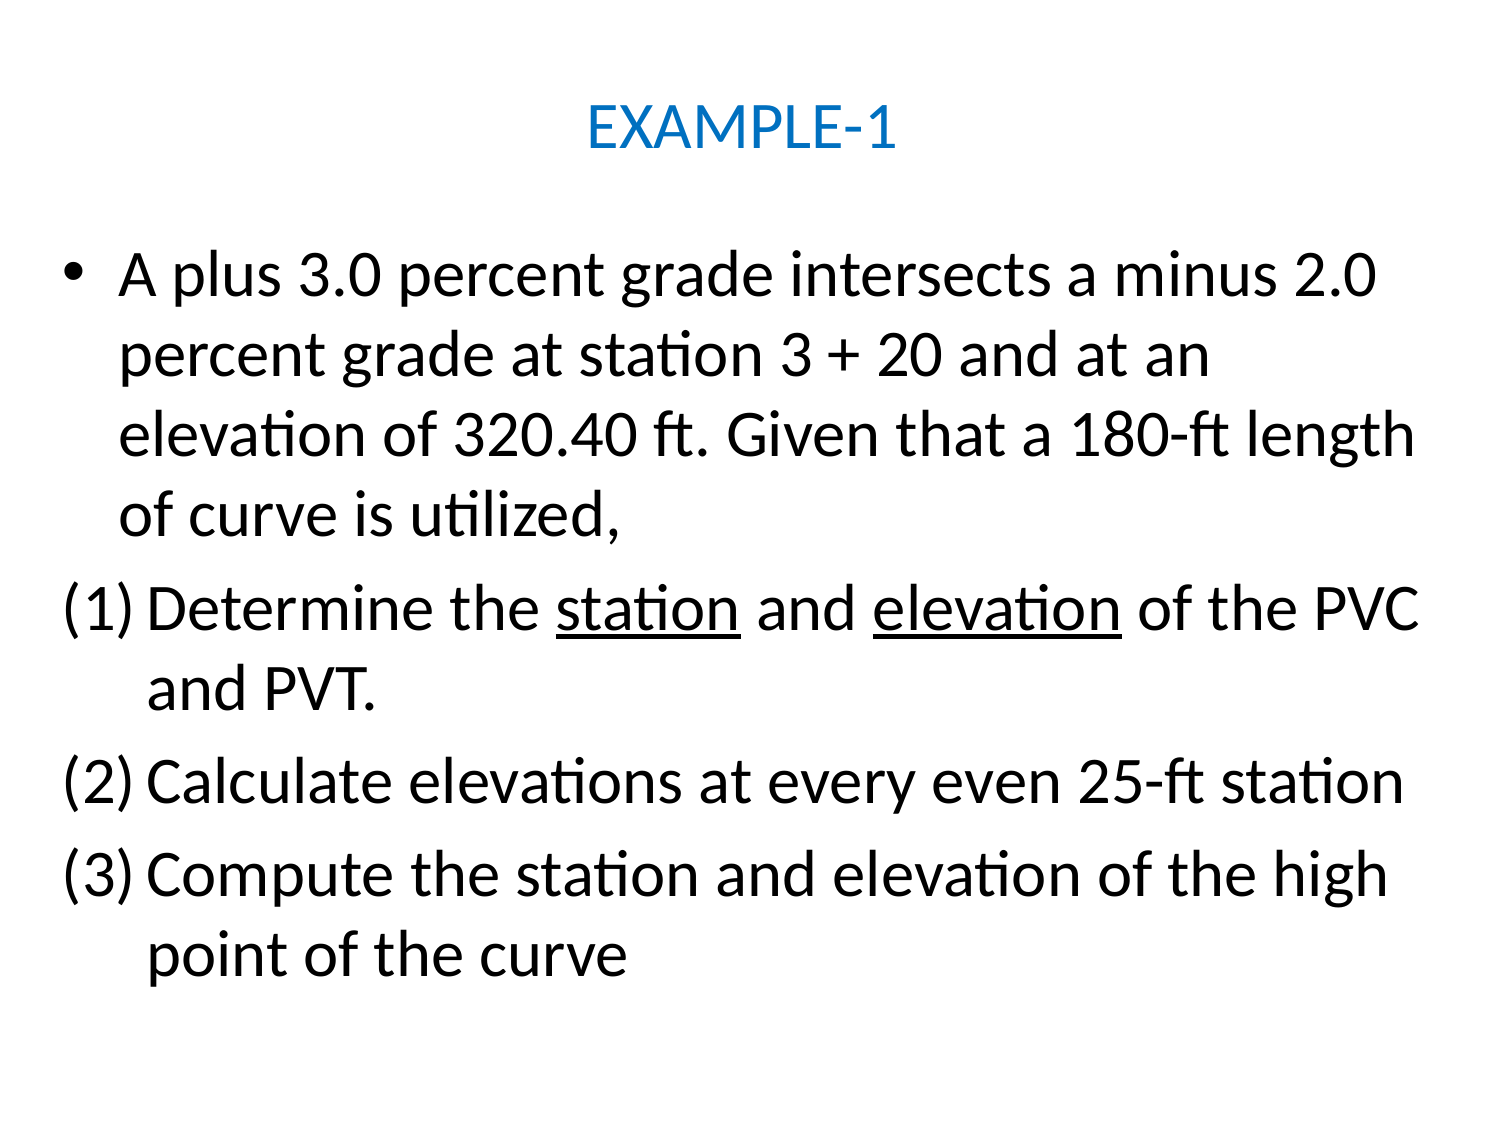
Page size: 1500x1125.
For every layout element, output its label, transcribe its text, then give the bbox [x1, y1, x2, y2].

title EXAMPLE-1 [75, 45, 1425, 200]
list A plus 3.0 percent grade intersects a minus 2.0 percent grade at station 3 + 20 and at an elevation of 320.40 ft. Given that a 180-ft length of curve is utilized, Determine the station and elevation of the PVC and PVT. Calculate elevations at every even 25-ft station Compute the station and elevation of the high point of the curve [46, 222, 1477, 1032]
